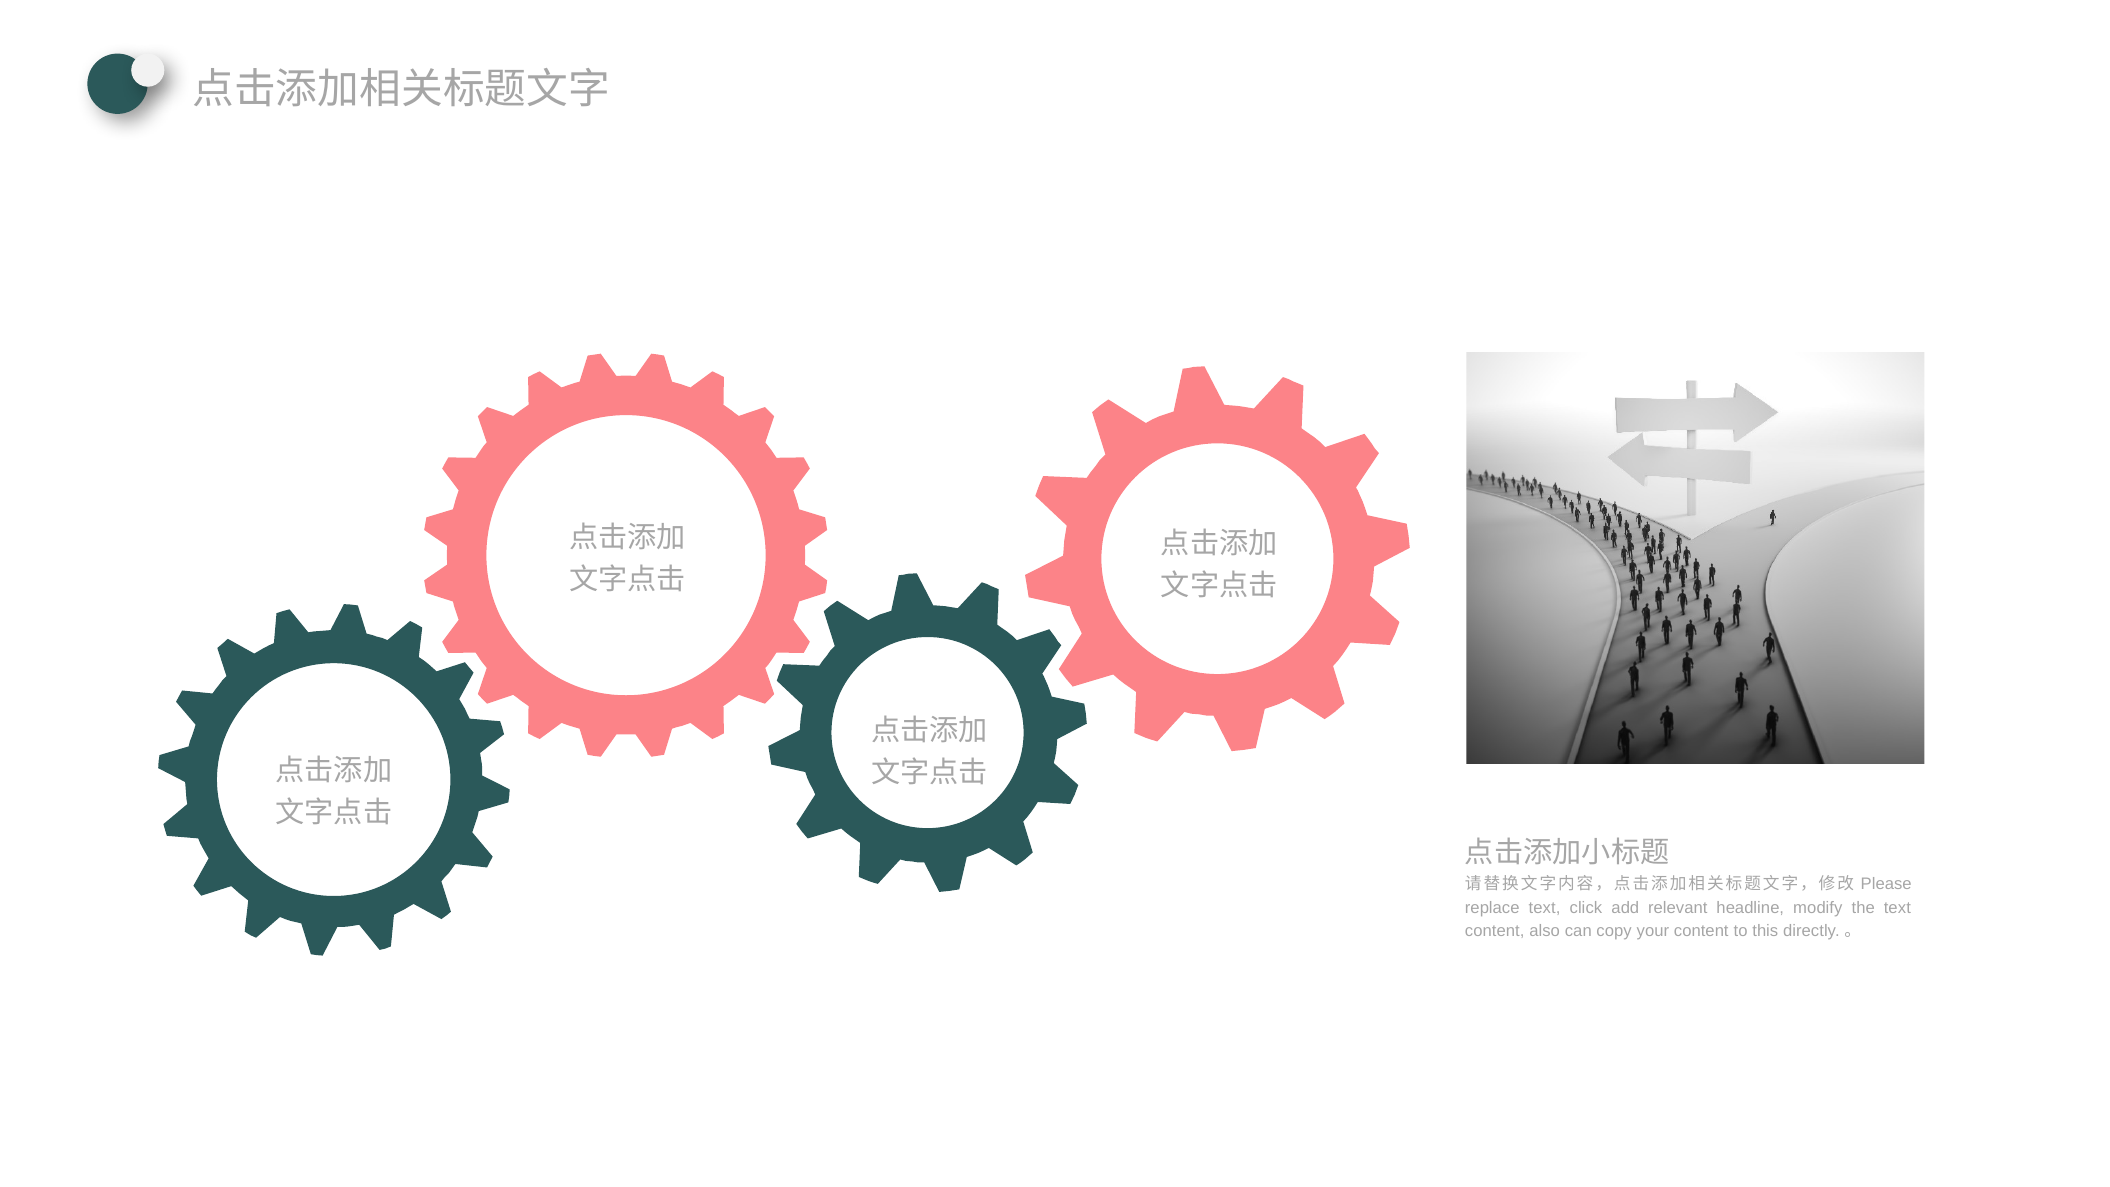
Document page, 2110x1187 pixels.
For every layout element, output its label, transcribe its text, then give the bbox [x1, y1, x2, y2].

text_box [1025, 366, 1410, 752]
text_box [1465, 351, 1925, 764]
text_box 点击添加小标题 请替换文字内容，点击添加相关标题文字，修改Please replace text, click add relevant headline, modify the text content, also can copy your content to this directly.。 [1449, 818, 1928, 949]
text_box [86, 52, 142, 115]
text_box [424, 353, 828, 757]
text_box [130, 52, 166, 88]
text_box 点击添加 文字点击 [832, 696, 1023, 796]
text_box 点击添加 文字点击 [236, 736, 431, 837]
text_box 点击添加 文字点击 [552, 503, 703, 604]
text_box 点击添加 文字点击 [1102, 509, 1333, 609]
text_box [158, 604, 510, 956]
text_box [768, 573, 1087, 892]
text_box 点击添加相关标题文字 [176, 53, 680, 114]
